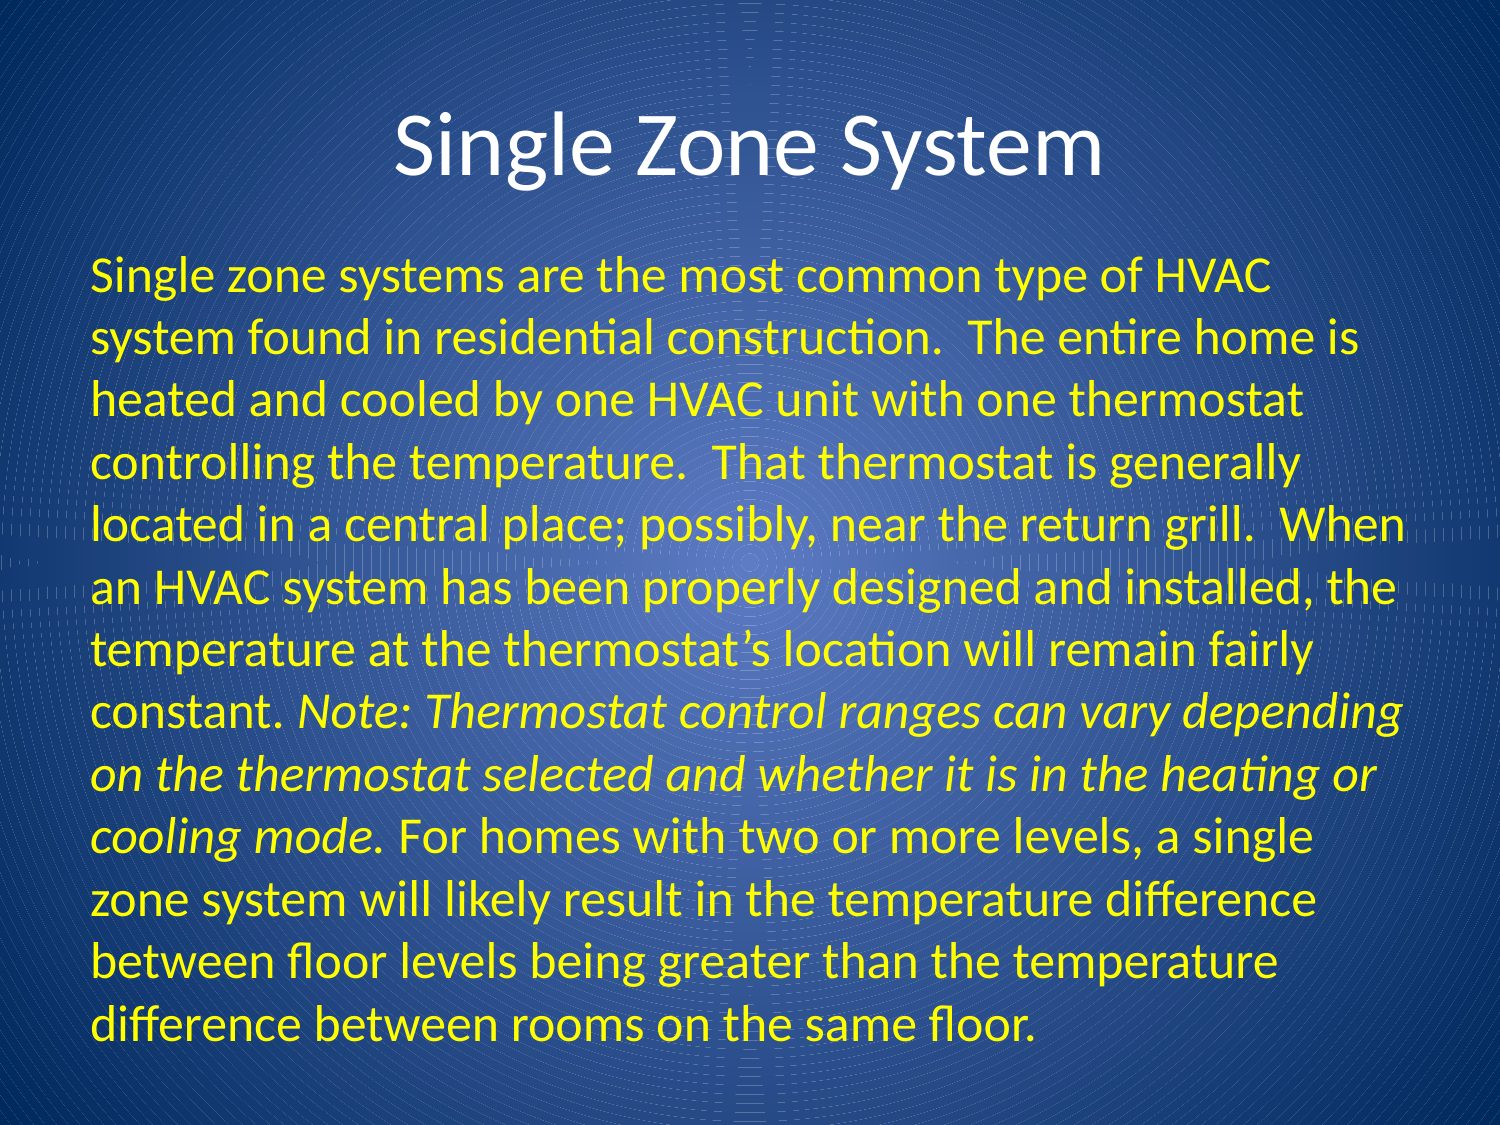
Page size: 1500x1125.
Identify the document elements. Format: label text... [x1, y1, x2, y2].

title Single Zone System [75, 45, 1425, 232]
list Single zone systems are the most common type of HVAC system found in residential construction. The entire home is heated and cooled by one HVAC unit with one thermostat controlling the temperature. That thermostat is generally located in a central place; possibly, near the return grill. When an HVAC system has been properly designed and installed, the temperature at the thermostat’s location will remain fairly constant. Note: Thermostat control ranges can vary depending on the thermostat selected and whether it is in the heating or cooling mode. For homes with two or more levels, a single zone system will likely result in the temperature difference between floor levels being greater than the temperature difference between rooms on the same floor. [75, 232, 1425, 1080]
